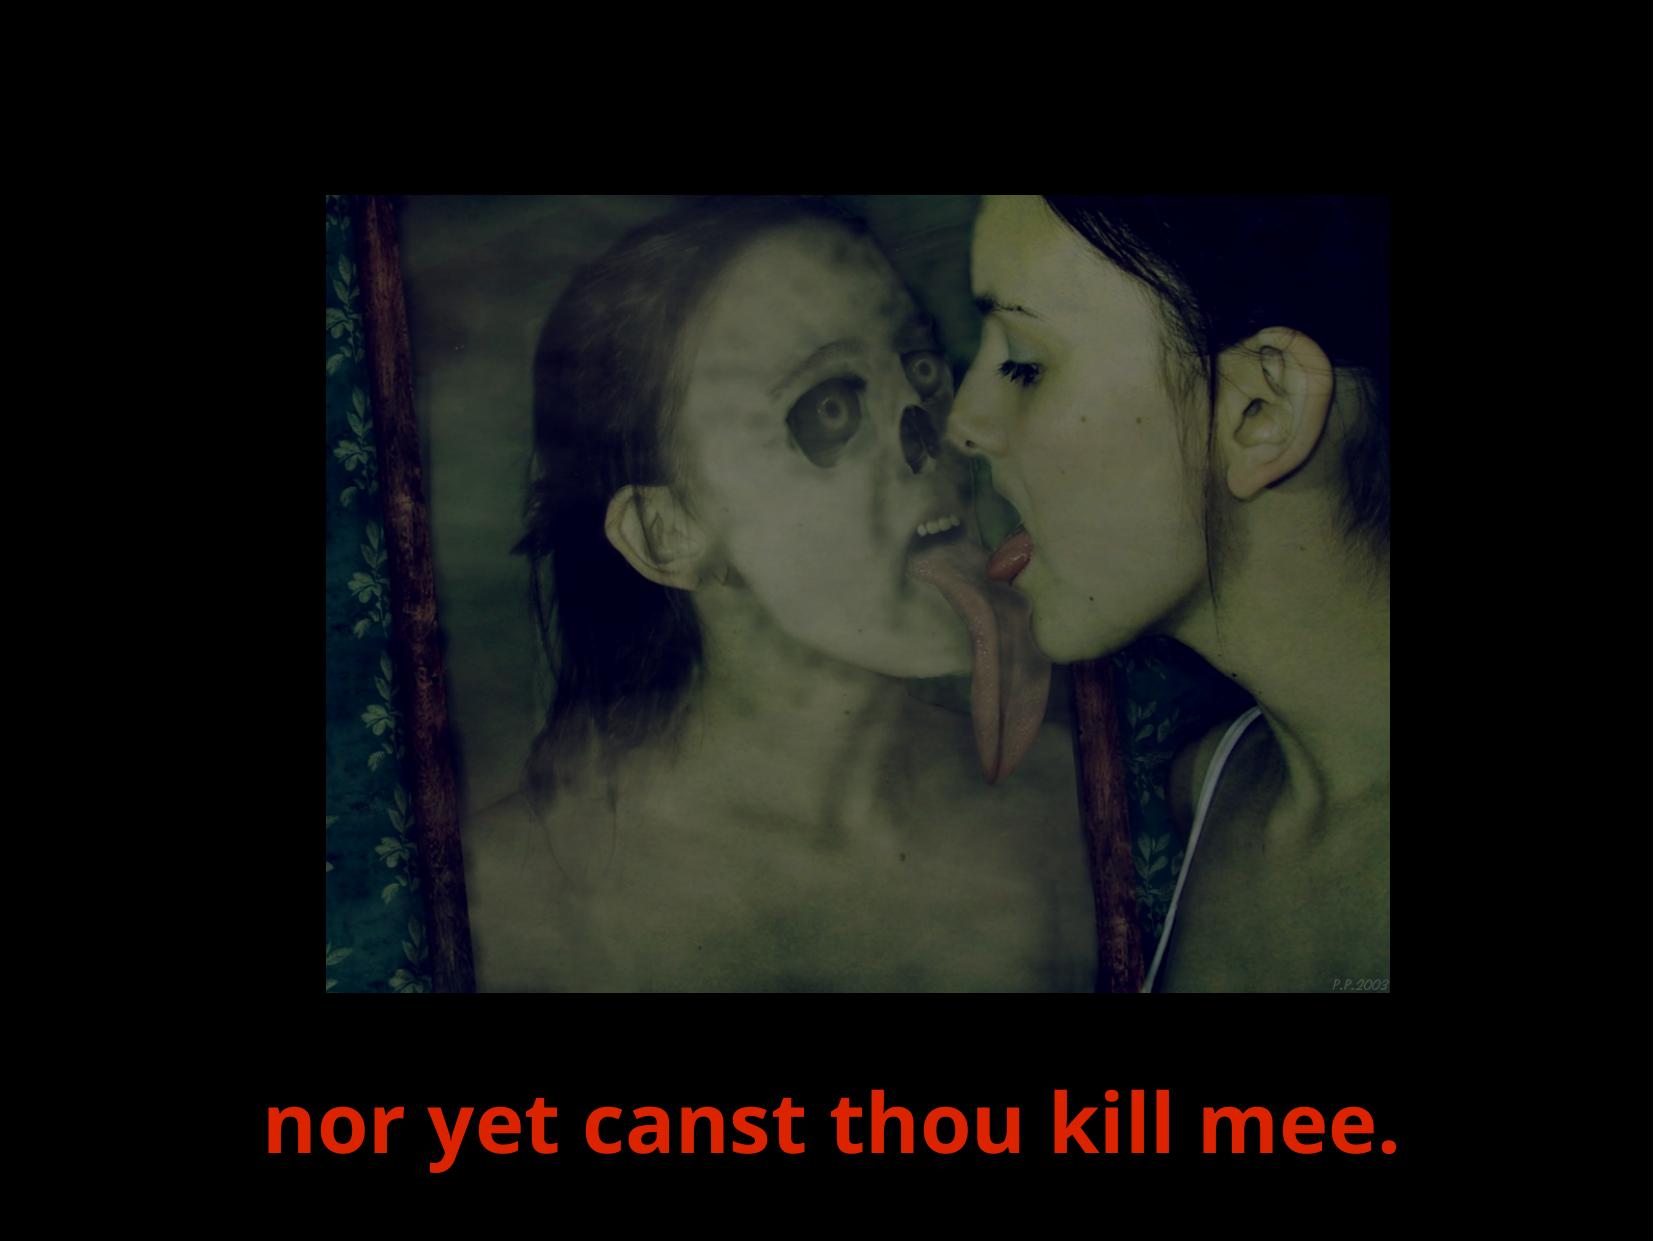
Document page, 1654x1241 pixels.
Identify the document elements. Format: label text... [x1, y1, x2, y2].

text_box nor yet canst thou kill mee. [247, 1070, 1418, 1180]
picture [326, 194, 1390, 993]
